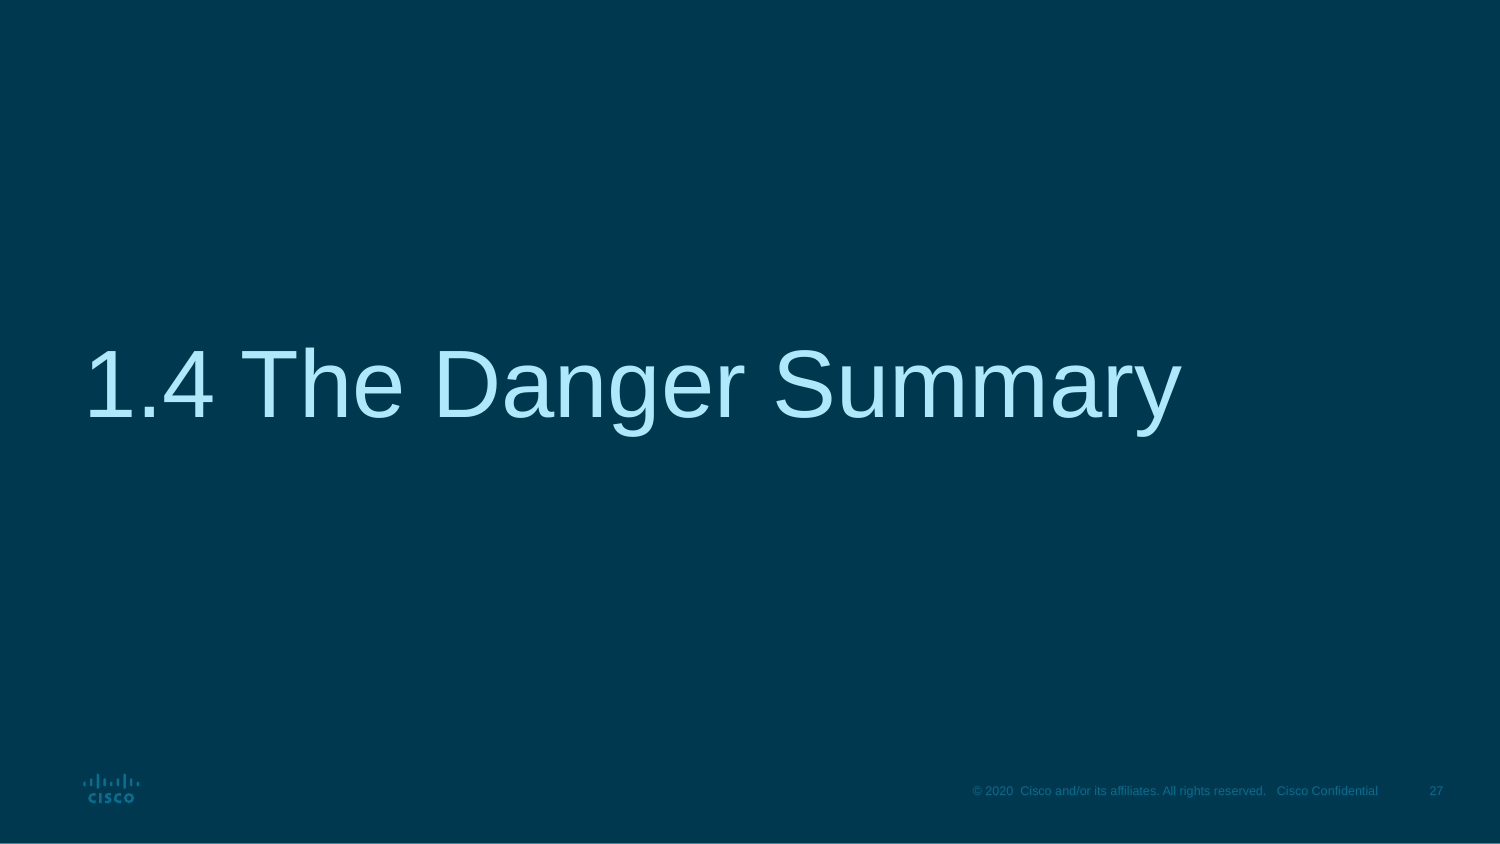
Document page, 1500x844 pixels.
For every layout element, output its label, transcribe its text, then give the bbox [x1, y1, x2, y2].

title 1.4 The Danger Summary [68, 150, 1315, 446]
